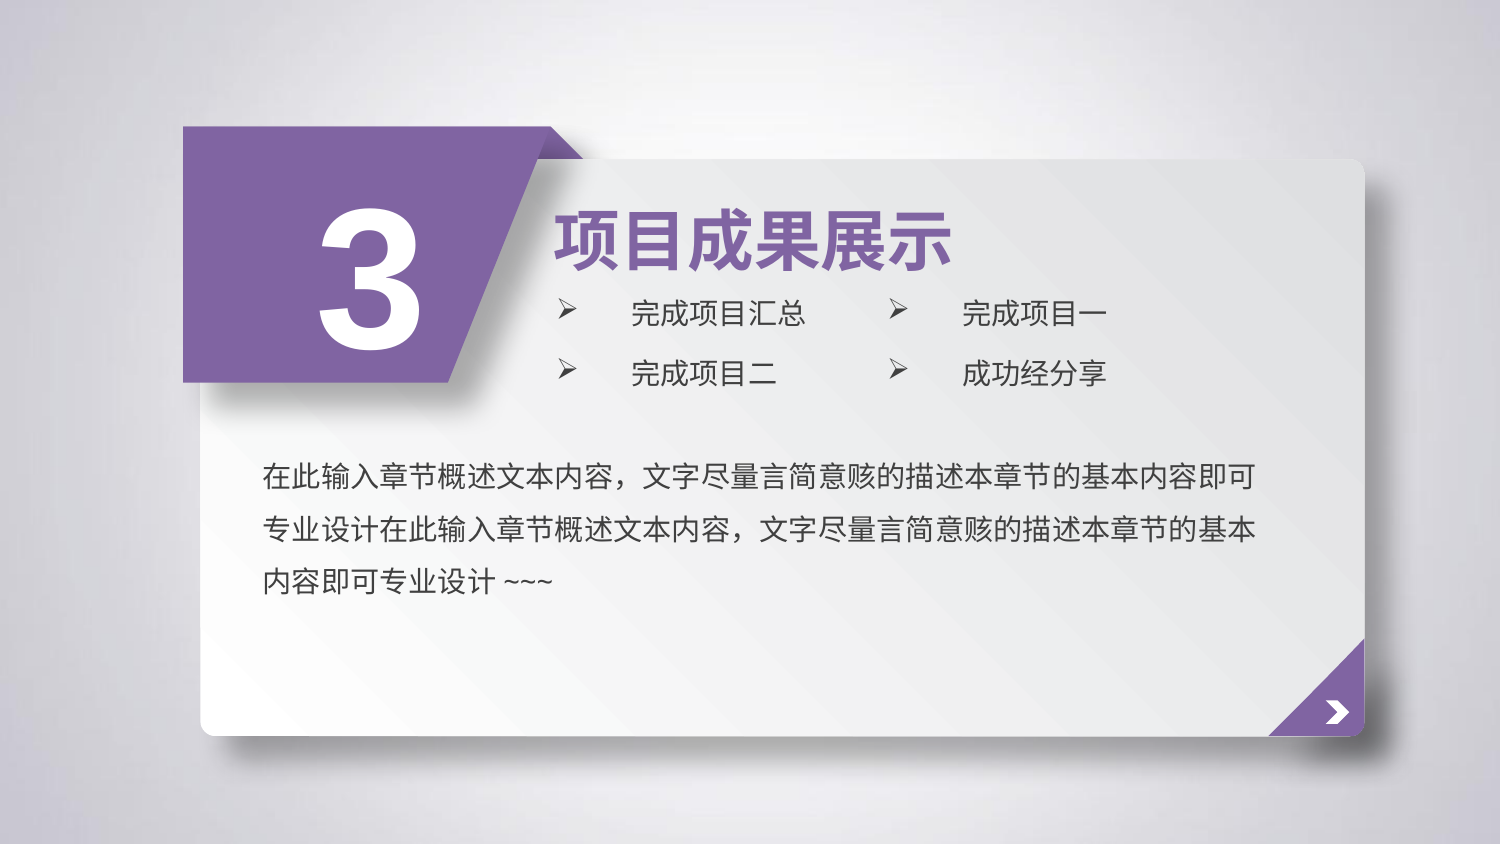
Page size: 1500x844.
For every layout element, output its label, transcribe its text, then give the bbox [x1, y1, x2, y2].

text_box 完成项目一 [872, 287, 1124, 338]
text_box [1323, 698, 1352, 727]
text_box [183, 126, 551, 383]
text_box [1268, 638, 1365, 737]
text_box [549, 126, 559, 134]
text_box 成功经分享 [872, 347, 1124, 398]
text_box 完成项目二 [541, 347, 793, 398]
text_box [200, 159, 1365, 737]
picture [0, 0, 1500, 844]
text_box 在此输入章节概述文本内容，文字尽量言简意赅的描述本章节的基本内容即可专业设计在此输入章节概述文本内容，文字尽量言简意赅的描述本章节的基本内容即可专业设计~~~ [247, 433, 1281, 606]
text_box 3 [301, 140, 442, 396]
text_box 完成项目汇总 [541, 287, 822, 338]
text_box 项目成果展示 [539, 191, 970, 287]
